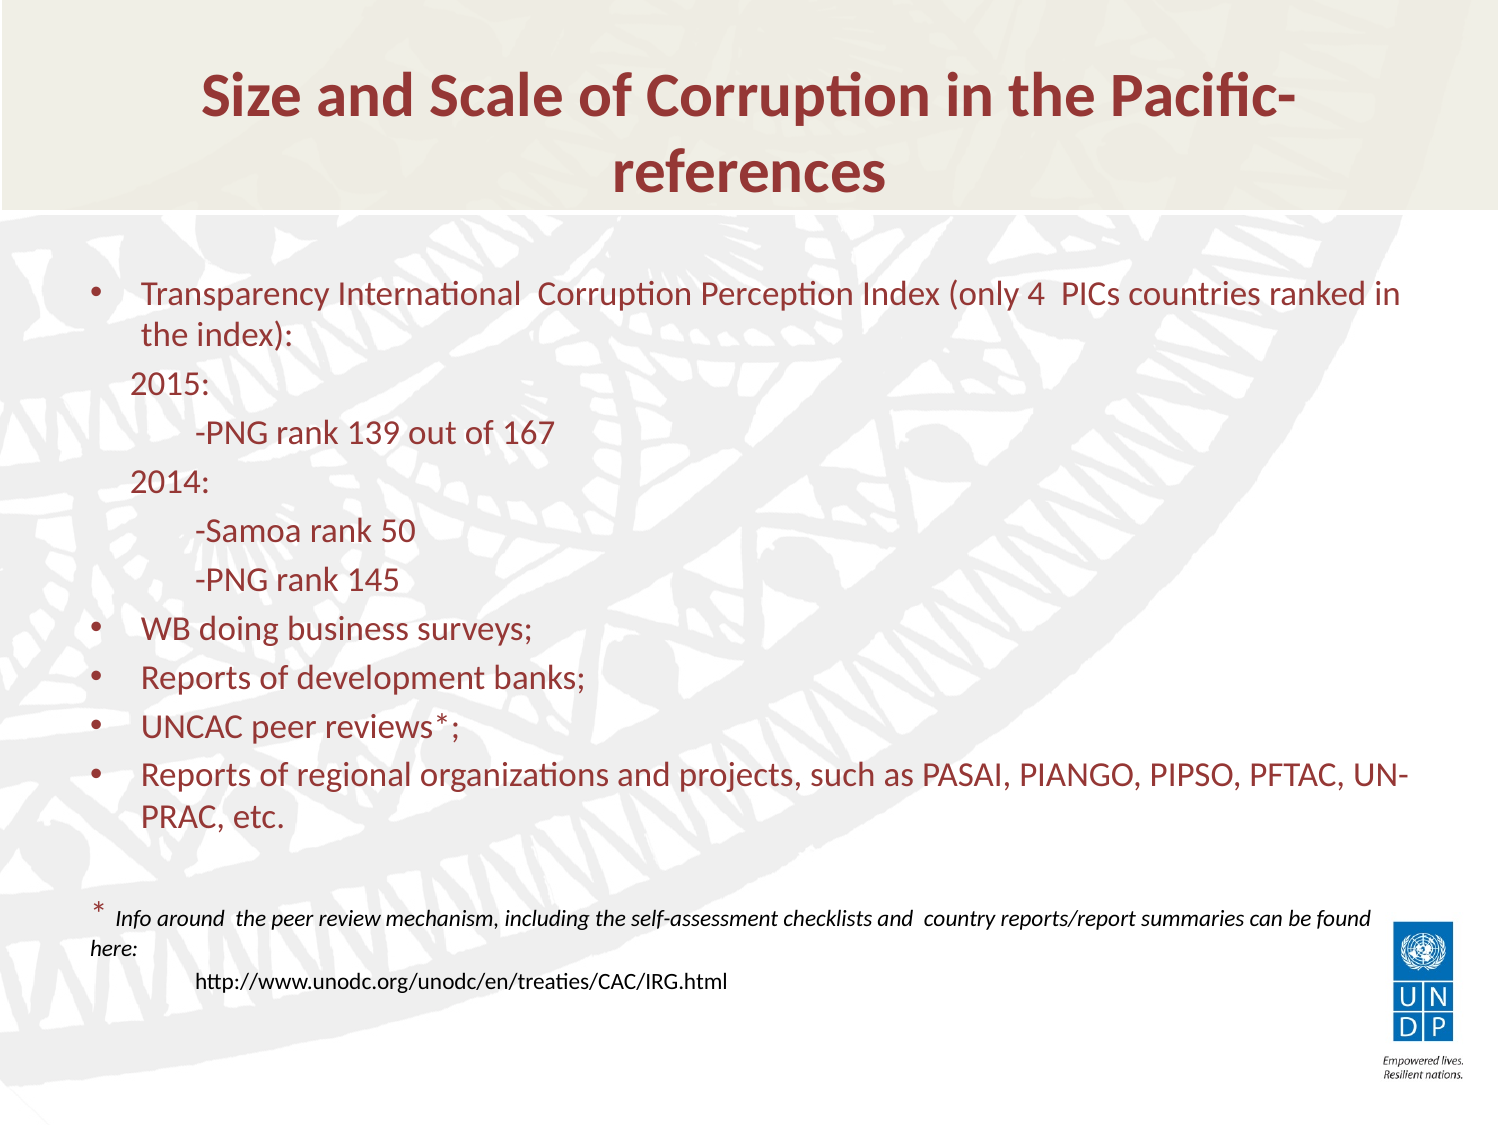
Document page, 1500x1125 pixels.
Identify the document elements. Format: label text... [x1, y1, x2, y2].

list Transparency International Corruption Perception Index (only 4 PICs countries ranked in the index): 2015: -PNG rank 139 out of 167 2014: -Samoa rank 50 -PNG rank 145 WB doing business surveys; Reports of development banks; UNCAC peer reviews*; Reports of regional organizations and projects, such as PASAI, PIANGO, PIPSO, PFTAC, UN-PRAC, etc. * Info around the peer review mechanism, including the self-assessment checklists and country reports/report summaries can be found here: http://www.unodc.org/unodc/en/treaties/CAC/IRG.html [75, 262, 1425, 1005]
title Size and Scale of Corruption in the Pacific-references [75, 45, 1425, 213]
picture [1374, 912, 1472, 1088]
